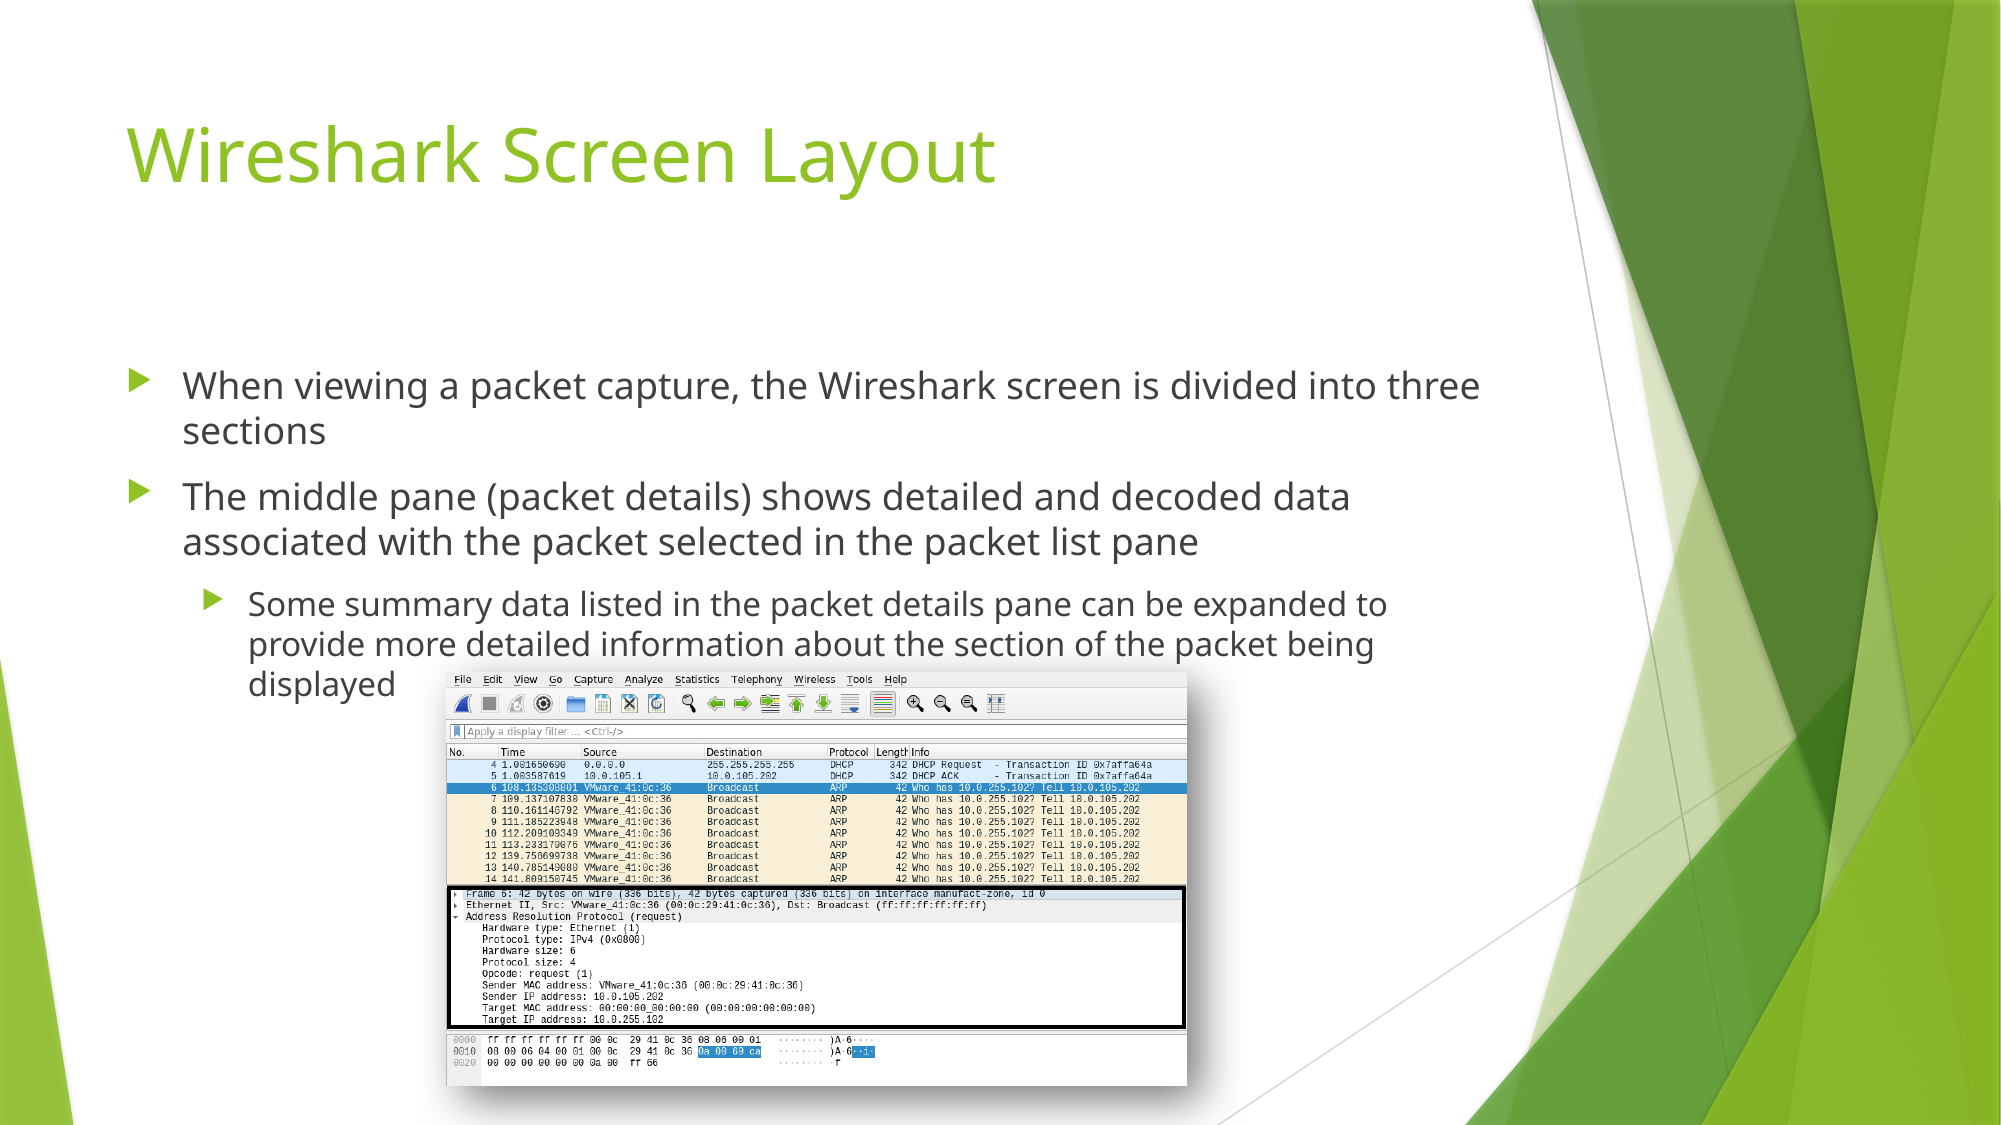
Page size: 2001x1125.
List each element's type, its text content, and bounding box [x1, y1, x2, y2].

title Wireshark Screen Layout [111, 99, 1522, 317]
list When viewing a packet capture, the Wireshark screen is divided into three sections The middle pane (packet details) shows detailed and decoded data associated with the packet selected in the packet list pane Some summary data listed in the packet details pane can be expanded to provide more detailed information about the section of the packet being displayed [111, 354, 1522, 992]
picture [445, 672, 1187, 1086]
